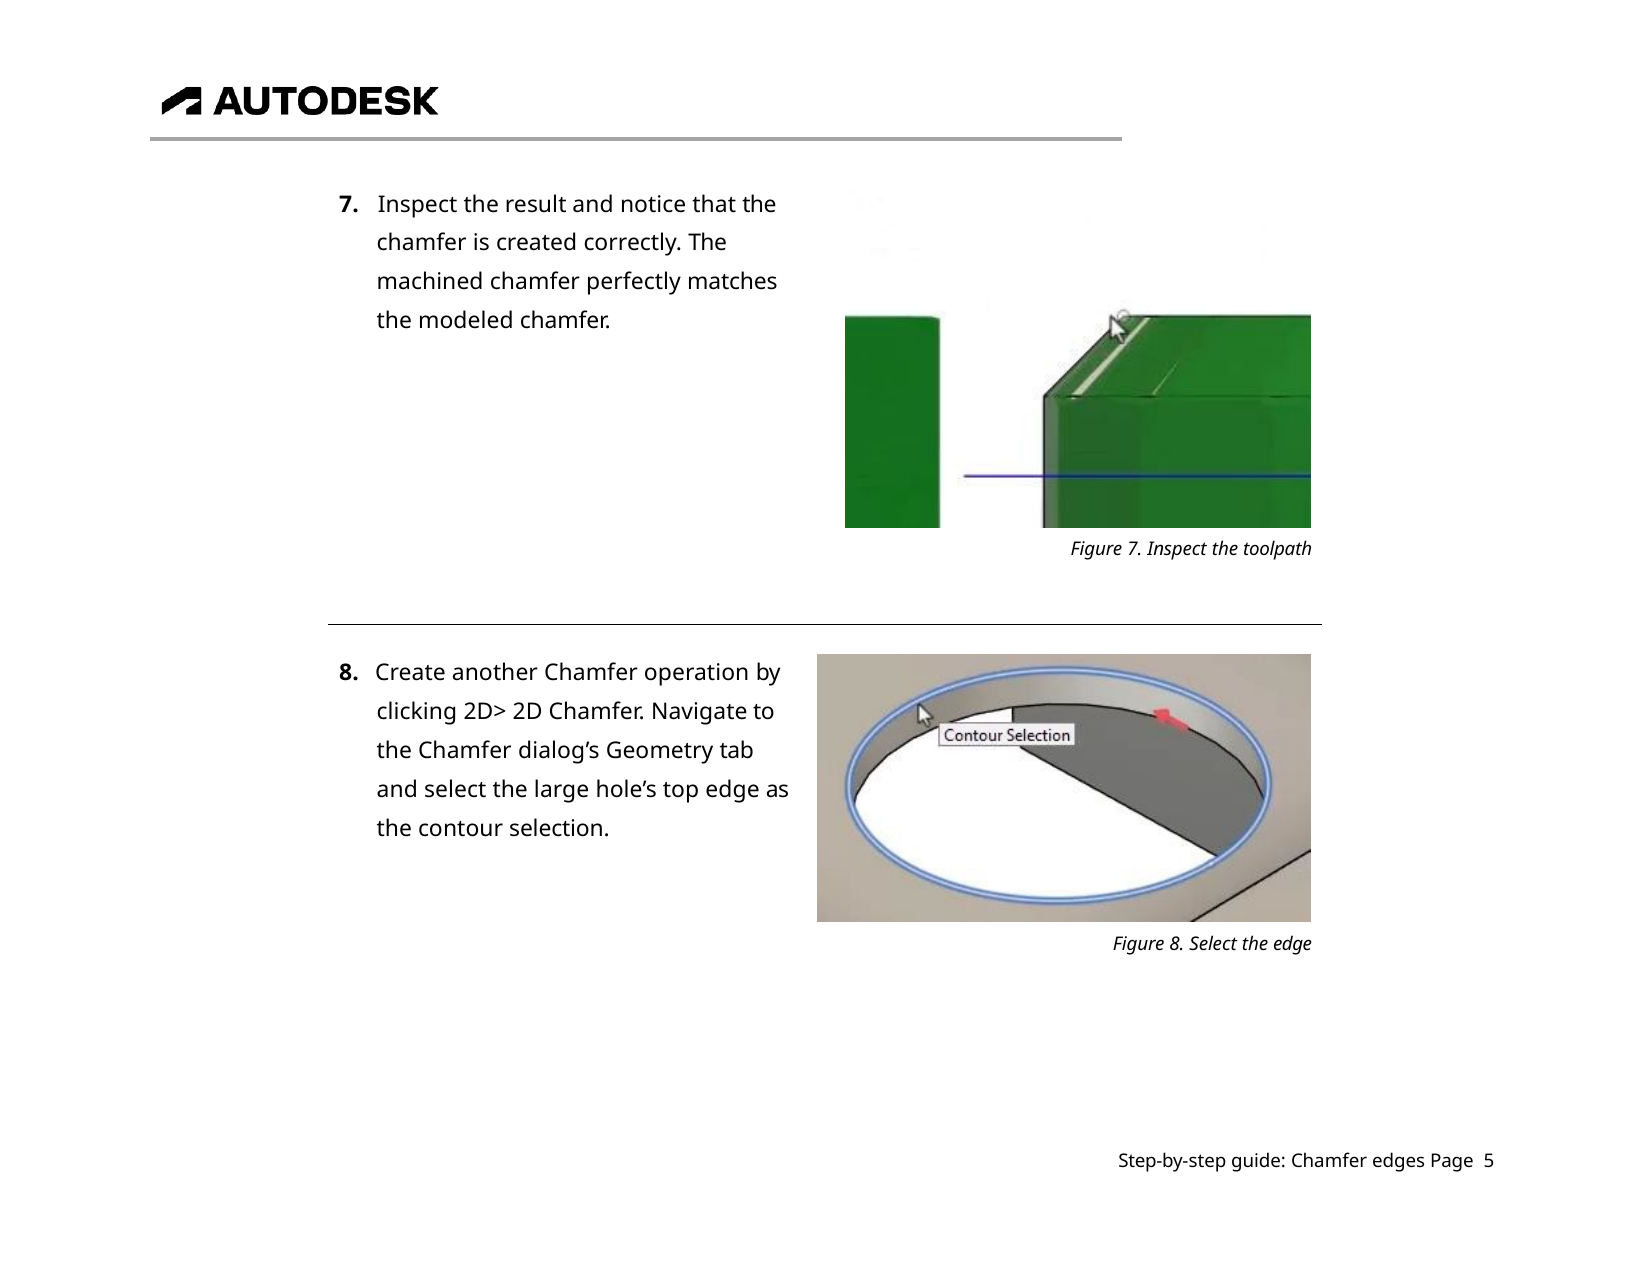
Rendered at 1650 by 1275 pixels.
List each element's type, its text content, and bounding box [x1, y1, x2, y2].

picture [161, 86, 439, 115]
picture [817, 654, 1311, 922]
table_header Figure 7. Inspect the toolpath [805, 187, 1322, 624]
slide_number Step-by-step guide: Chamfer edges Page 3 [1116, 1145, 1509, 1275]
picture [844, 186, 1311, 528]
table_header 7. Inspect the result and notice that the chamfer is created correctly. The machined chamfer perfectly matches the modeled chamfer. [328, 187, 805, 624]
table_cell 8. Create another Chamfer operation by clicking 2D> 2D Chamfer. Navigate to the Chamfer dialog’s Geometry tab and select the large hole’s top edge as the contour selection. [328, 625, 805, 967]
table_cell Figure 8. Select the edge [805, 625, 1322, 967]
